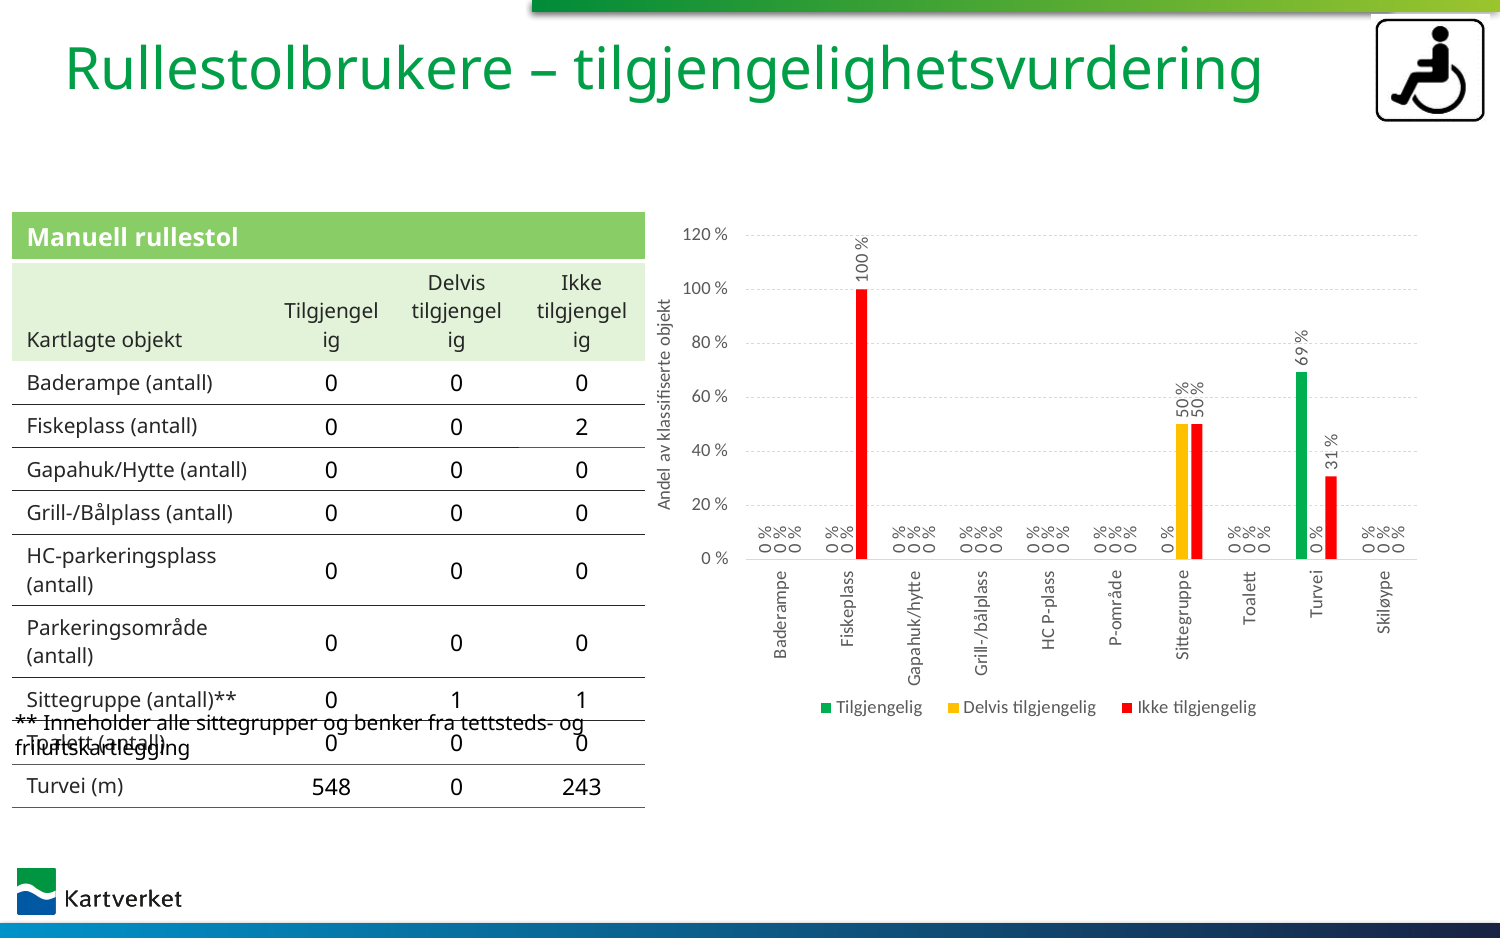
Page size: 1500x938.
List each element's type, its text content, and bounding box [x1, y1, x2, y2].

table_cell Ikke tilgjengelig [519, 263, 638, 361]
table_cell 1 [394, 678, 519, 702]
table_cell 0 [394, 361, 519, 404]
table_cell 243 [519, 768, 645, 807]
table_cell 2 [519, 405, 638, 447]
picture [643, 218, 1427, 728]
table_cell 548 [269, 768, 394, 807]
table_header Manuell rullestol [12, 212, 645, 259]
table_cell 0 [269, 405, 394, 447]
table_cell 0 [269, 448, 394, 490]
table_cell 1 [519, 678, 638, 702]
table_cell Tilgjengelig [269, 263, 394, 361]
text_box Rullestolbrukere – tilgjengelighetsvurdering [49, 12, 1372, 109]
table_cell 0 [394, 535, 519, 605]
table_cell 0 [394, 491, 519, 534]
picture [1371, 13, 1491, 127]
table_cell HC-parkeringsplass (antall) [12, 535, 269, 605]
table_cell Gapahuk/Hytte (antall) [12, 448, 269, 490]
table_cell Fiskeplass (antall) [12, 405, 269, 447]
table_cell Turvei (m) [12, 768, 269, 807]
table_cell 0 [269, 678, 394, 702]
table_cell Sittegruppe (antall)** [12, 678, 269, 702]
text_box ** Inneholder alle sittegrupper og benker fra tettsteds- og friluftskartlegging [0, 702, 745, 768]
table_cell 0 [269, 491, 394, 534]
table_cell 0 [394, 405, 519, 447]
table_cell 0 [269, 606, 394, 677]
table_cell Baderampe (antall) [12, 361, 269, 404]
table_cell 0 [519, 535, 638, 605]
table_cell 0 [519, 448, 638, 490]
table_cell 0 [519, 361, 638, 404]
table_cell Kartlagte objekt [12, 263, 269, 361]
table_cell Delvis tilgjengelig [394, 263, 519, 361]
table_cell 0 [394, 448, 519, 490]
table_cell 0 [394, 768, 519, 807]
table_cell 0 [519, 606, 638, 677]
table_cell 0 [394, 606, 519, 677]
table_cell 0 [519, 491, 638, 534]
table_cell Grill-/Bålplass (antall) [12, 491, 269, 534]
table_cell Parkeringsområde (antall) [12, 606, 269, 677]
table_cell 0 [269, 361, 394, 404]
table_cell 0 [269, 535, 394, 605]
